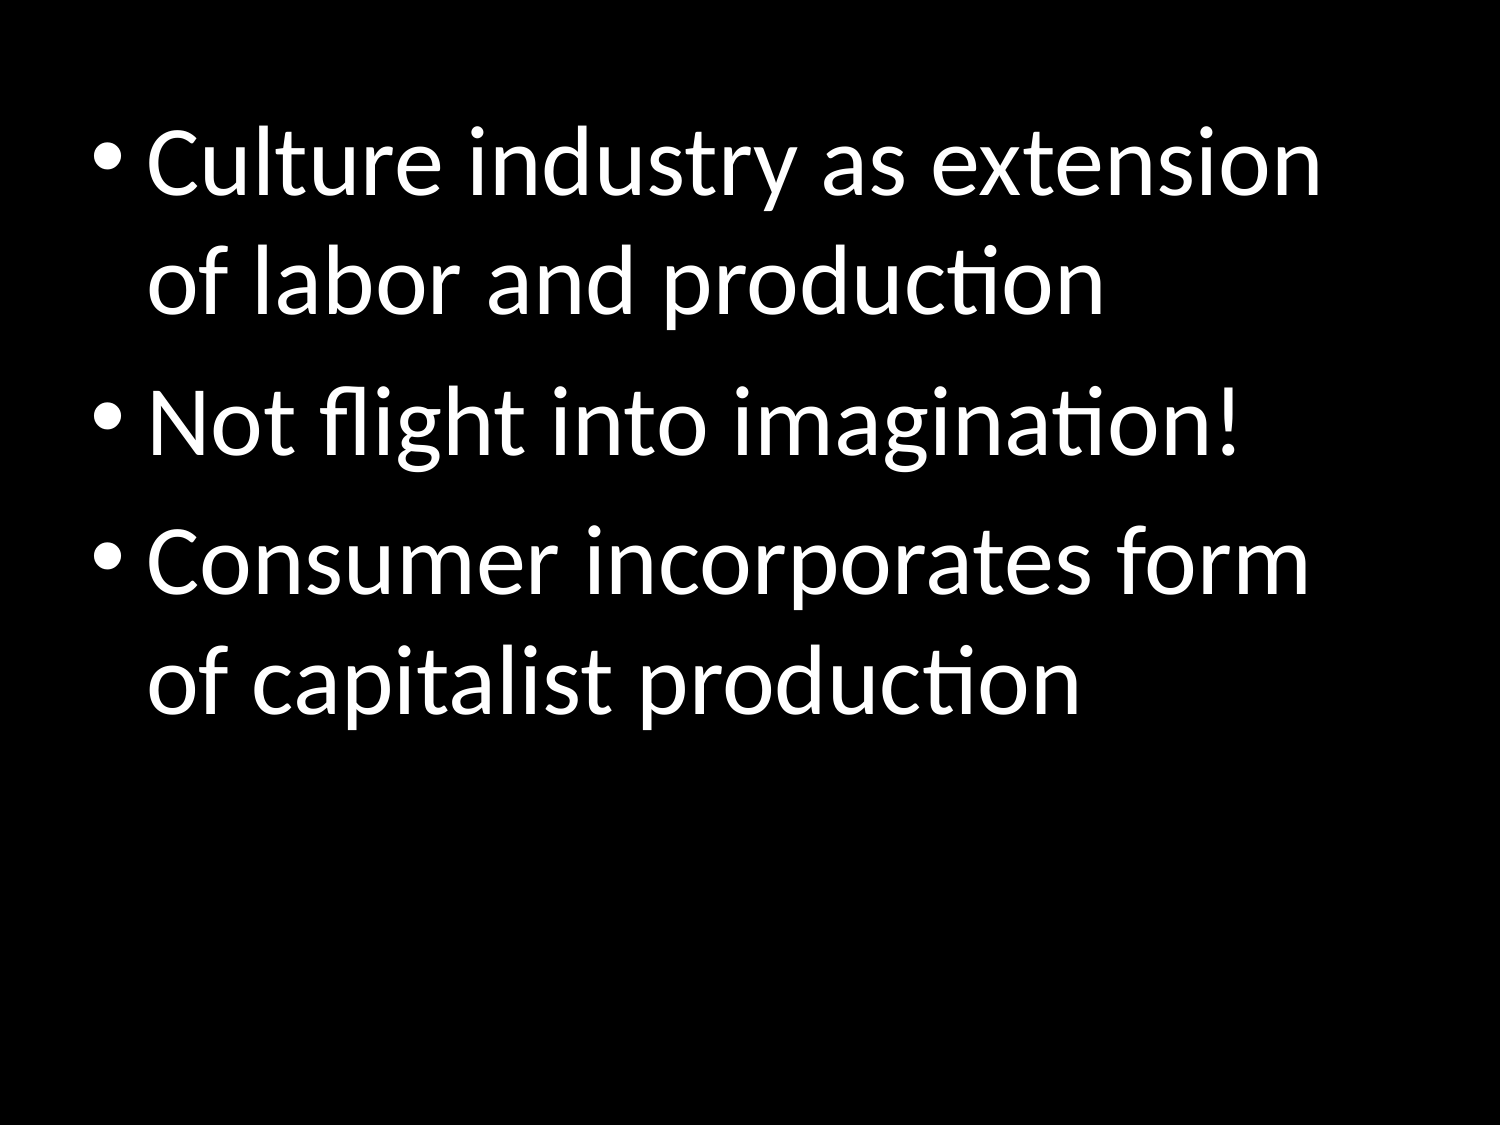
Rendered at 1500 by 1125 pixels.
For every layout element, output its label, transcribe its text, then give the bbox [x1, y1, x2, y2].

list Culture industry as extension of labor and production Not flight into imagination! Consumer incorporates form of capitalist production [75, 87, 1425, 1005]
